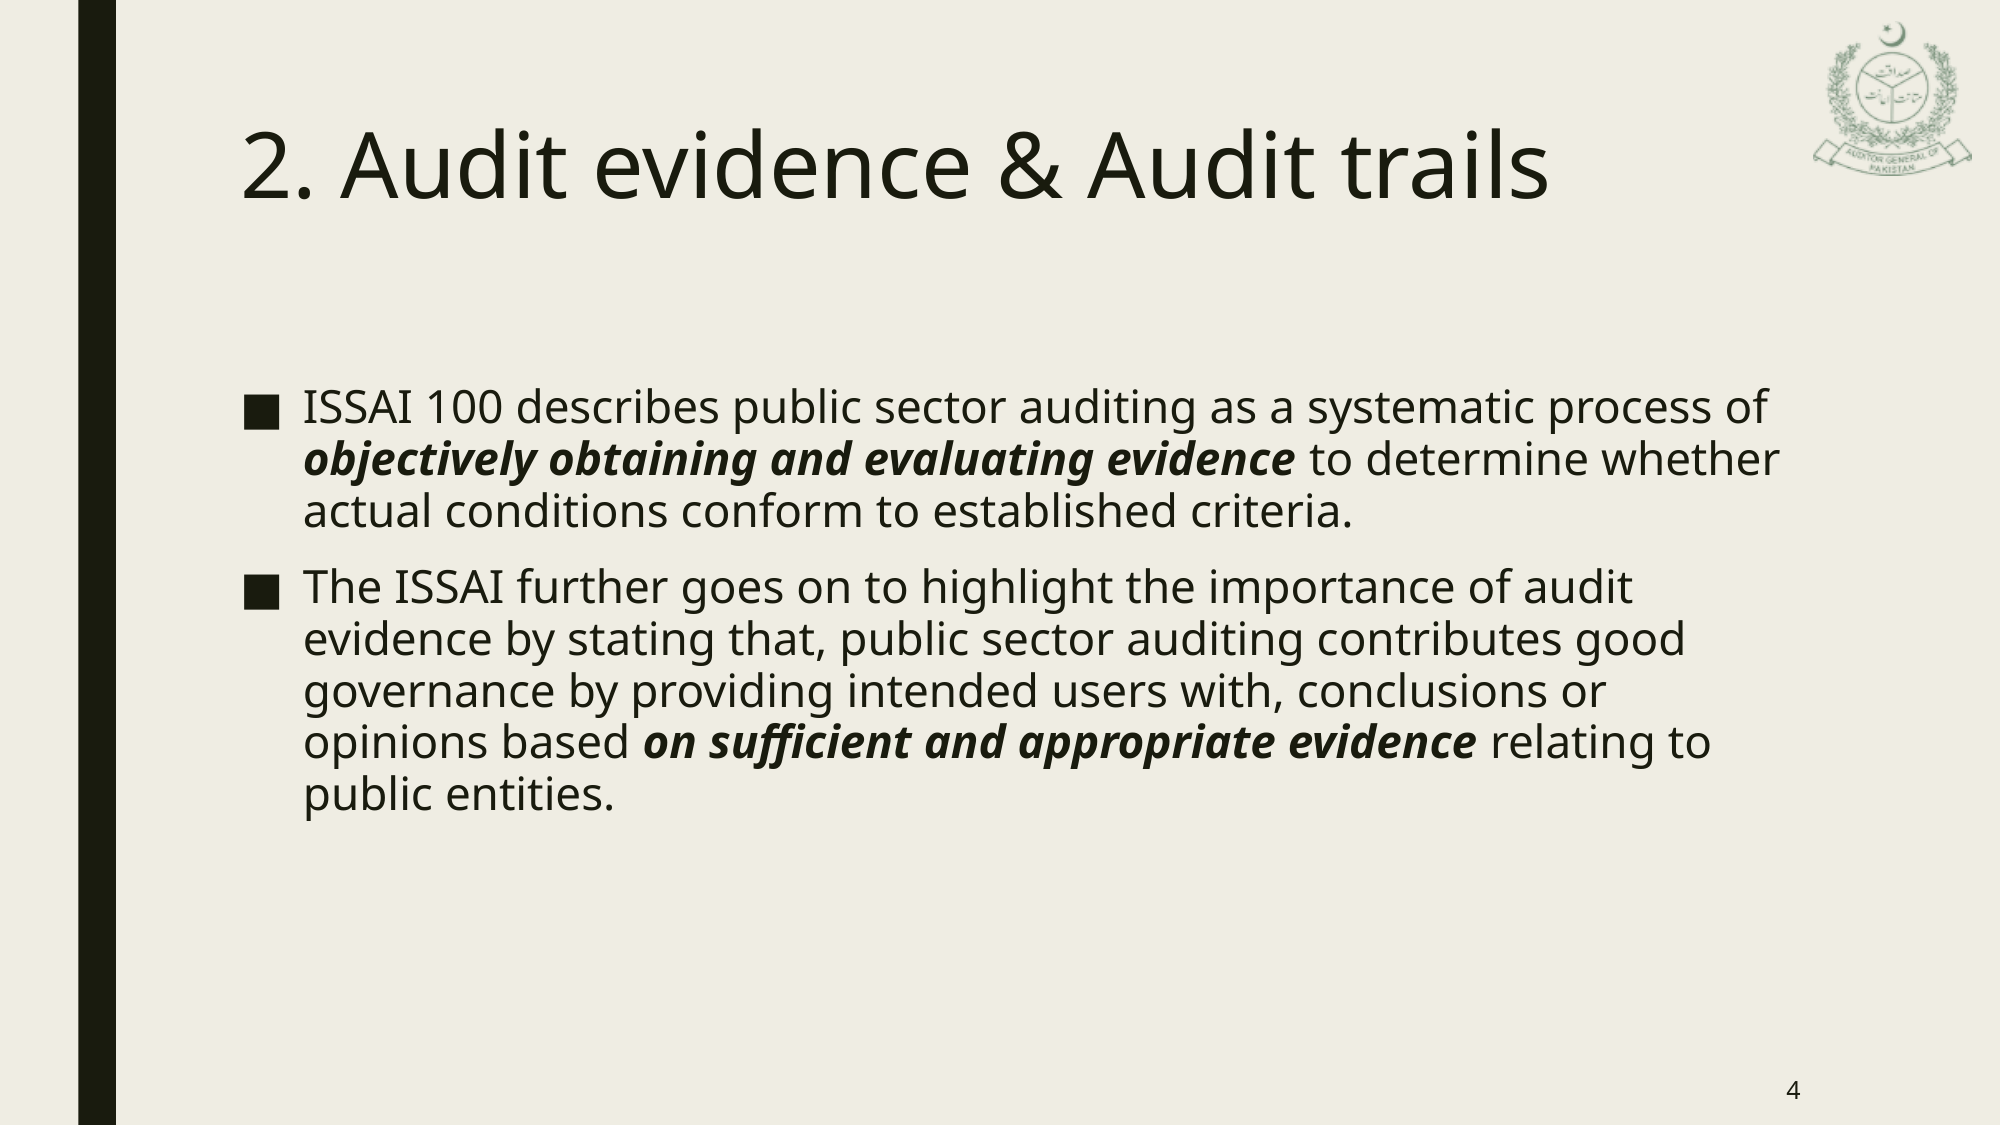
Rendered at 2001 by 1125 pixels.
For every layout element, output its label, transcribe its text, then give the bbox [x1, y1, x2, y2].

list ISSAI 100 describes public sector auditing as a systematic process of objectively obtaining and evaluating evidence to determine whether actual conditions conform to established criteria. The ISSAI further goes on to highlight the importance of audit evidence by stating that, public sector auditing contributes good governance by providing intended users with, conclusions or opinions based on sufficient and appropriate evidence relating to public entities. [225, 375, 1800, 963]
title 2. Audit evidence & Audit trails [225, 112, 1800, 357]
slide_number 4 [1553, 1058, 1816, 1125]
